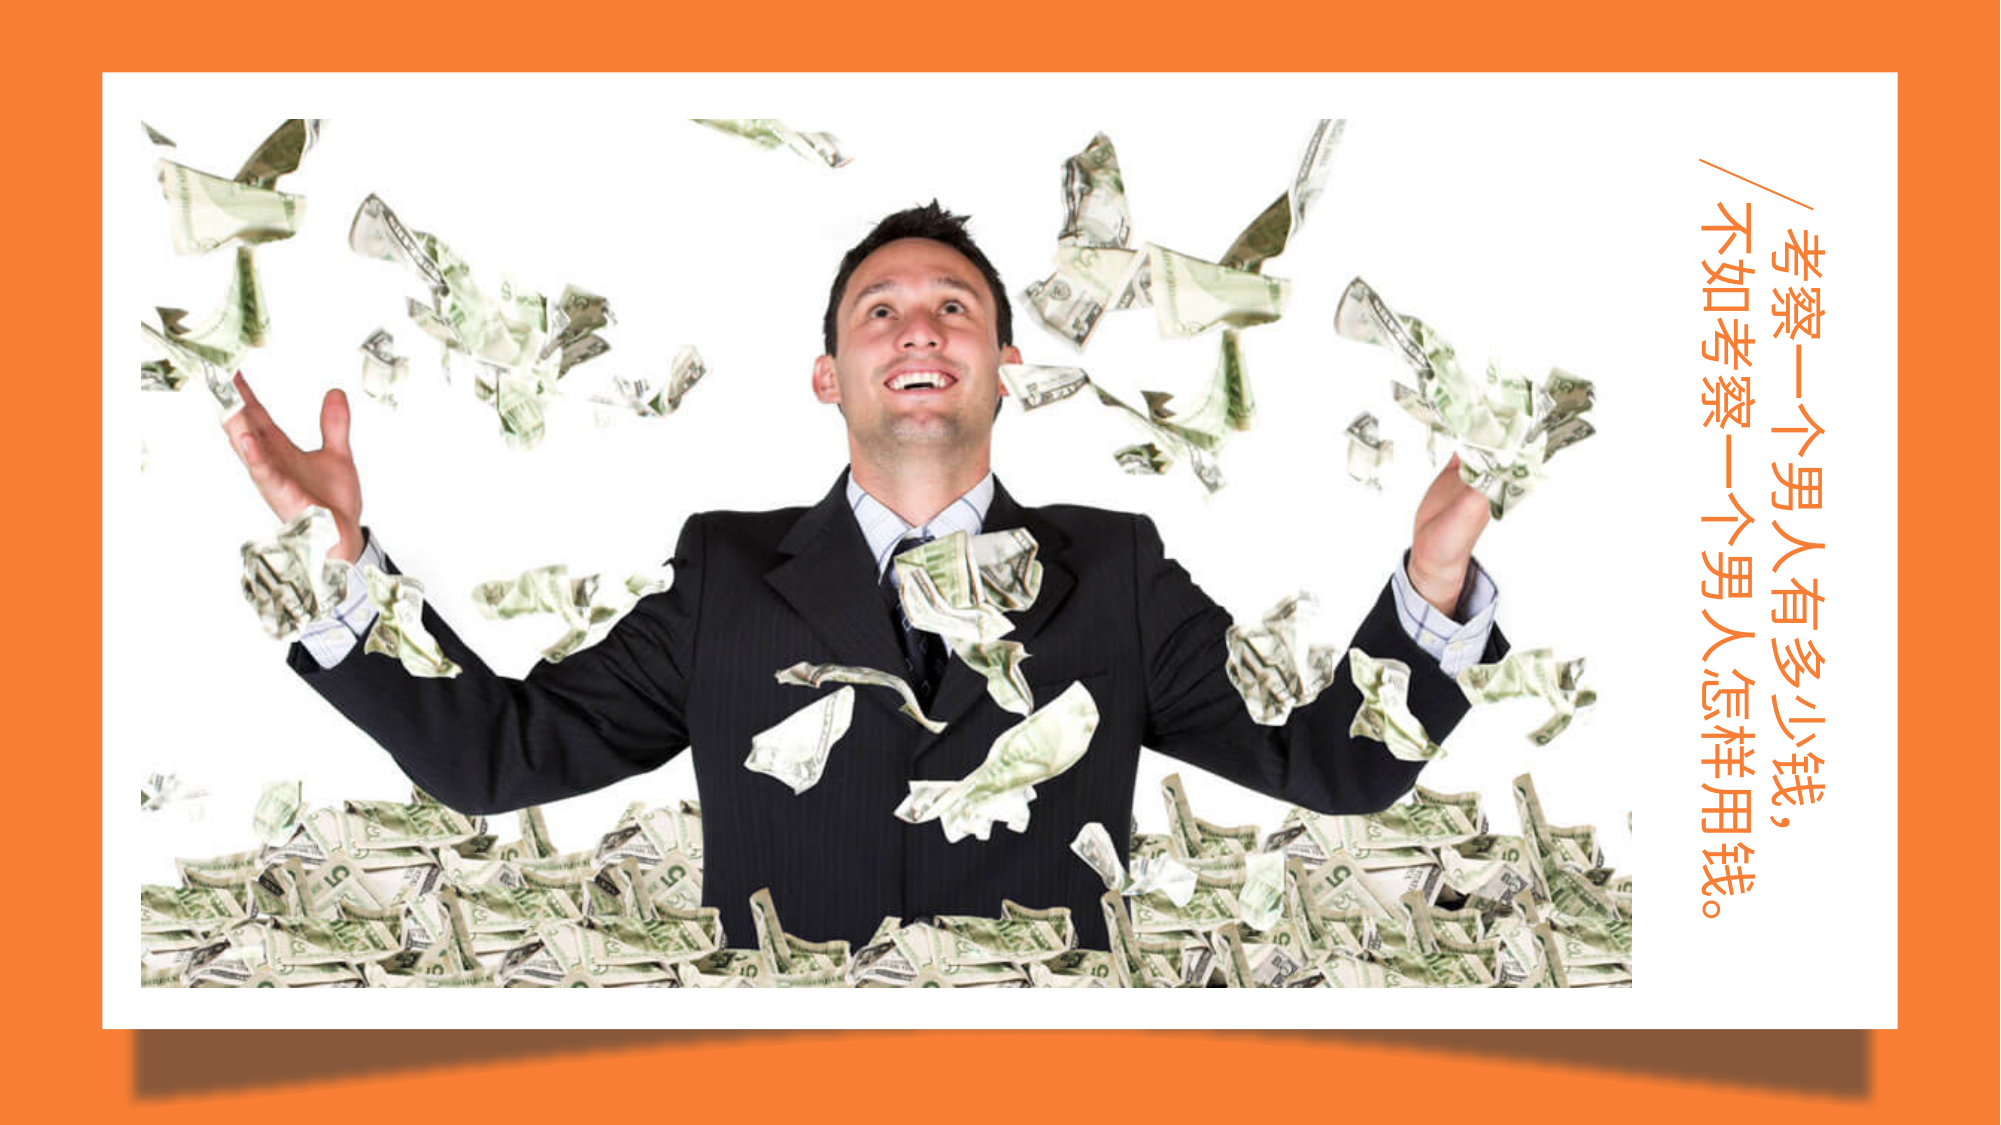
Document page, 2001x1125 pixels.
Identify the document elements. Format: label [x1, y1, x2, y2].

text_box [102, 72, 1898, 1110]
picture [141, 119, 1633, 988]
text_box [1670, 159, 1843, 966]
